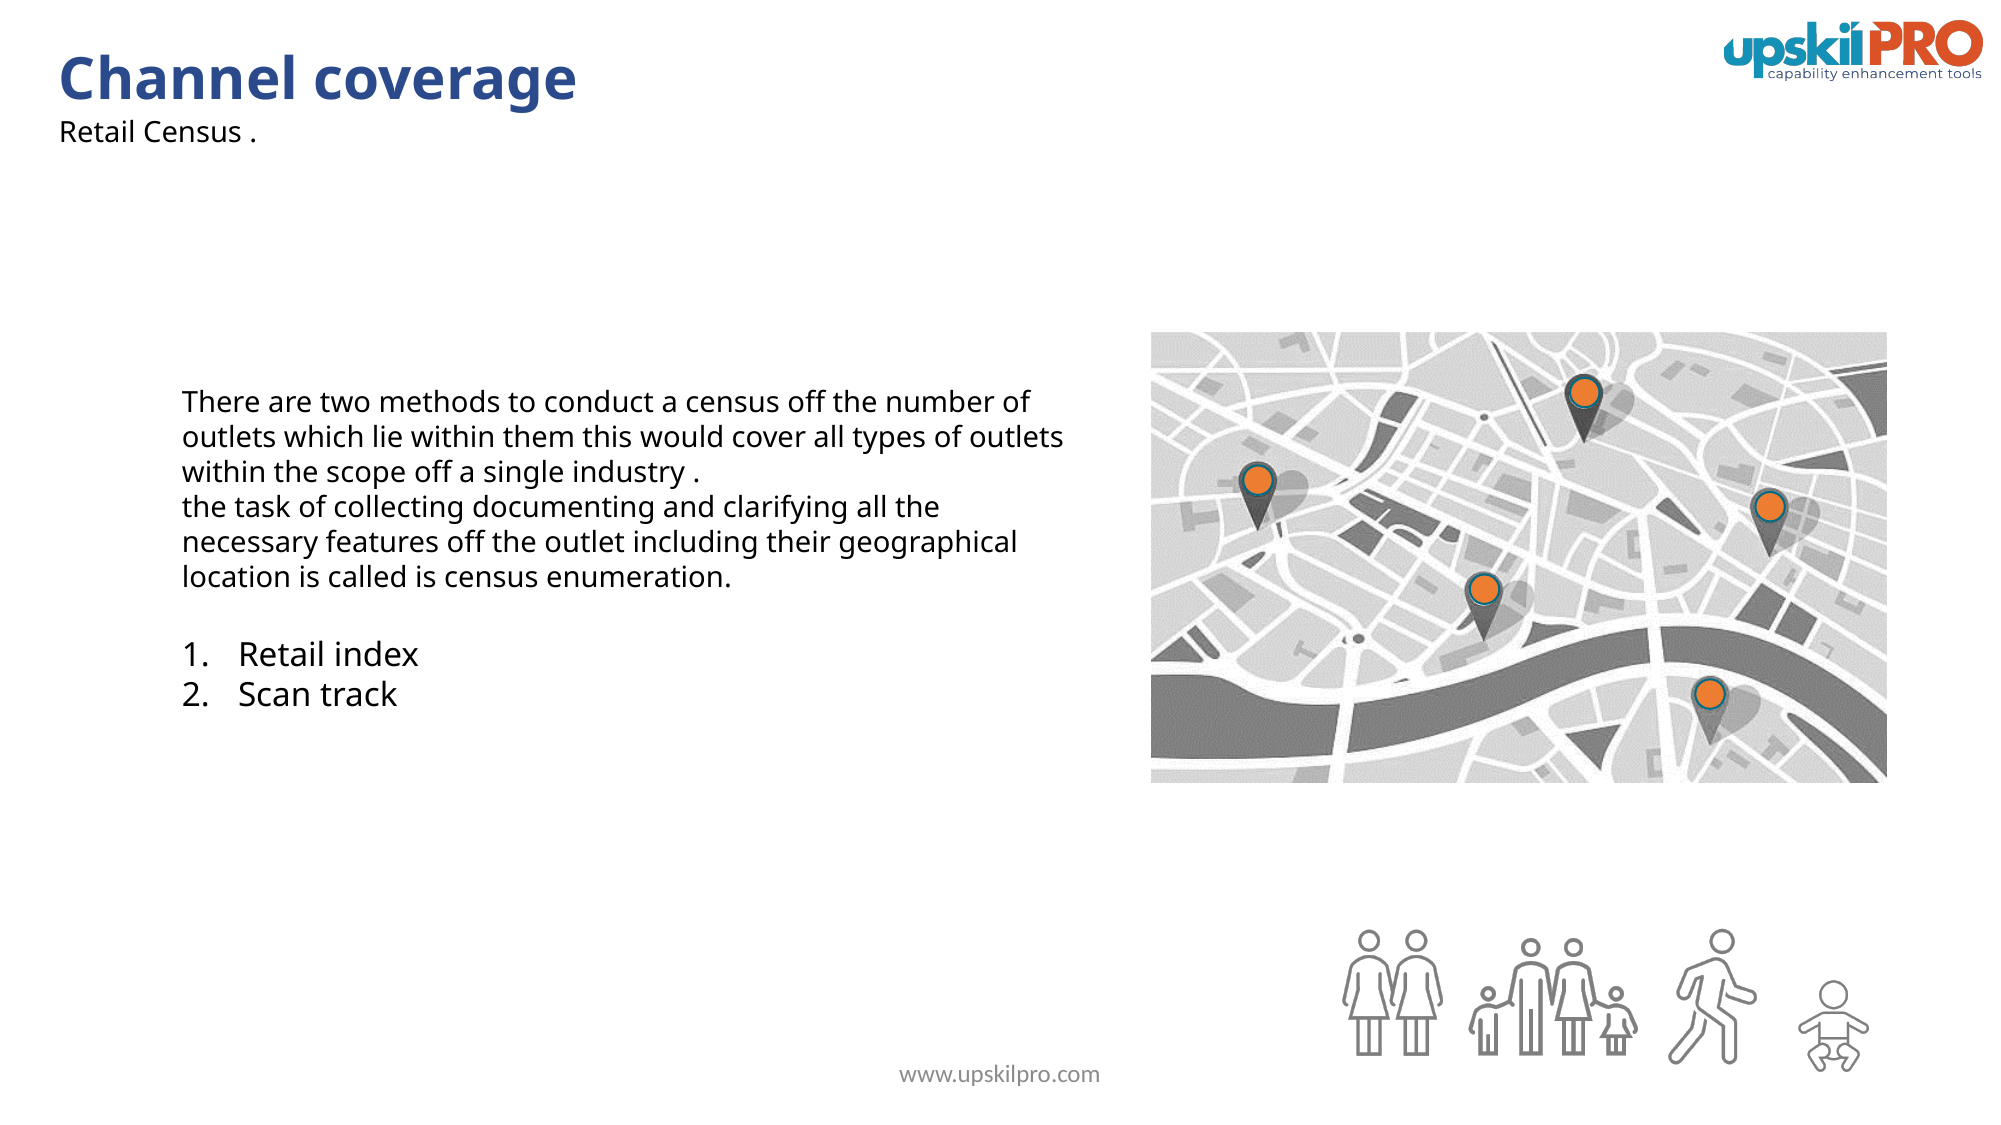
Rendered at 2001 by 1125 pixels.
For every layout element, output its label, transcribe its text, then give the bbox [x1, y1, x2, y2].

picture [1317, 903, 1890, 1088]
picture [1151, 332, 1887, 783]
text_box Channel coverage Retail Census . [44, 34, 1349, 157]
text_box There are two methods to conduct a census off the number of outlets which lie within them this would cover all types of outlets within the scope off a single industry . the task of collecting documenting and clarifying all the necessary features off the outlet including their geographical location is called is census enumeration. Retail index Scan track [167, 375, 1094, 720]
footer www.upskilpro.com [662, 1042, 1338, 1103]
picture [1724, 20, 1983, 81]
